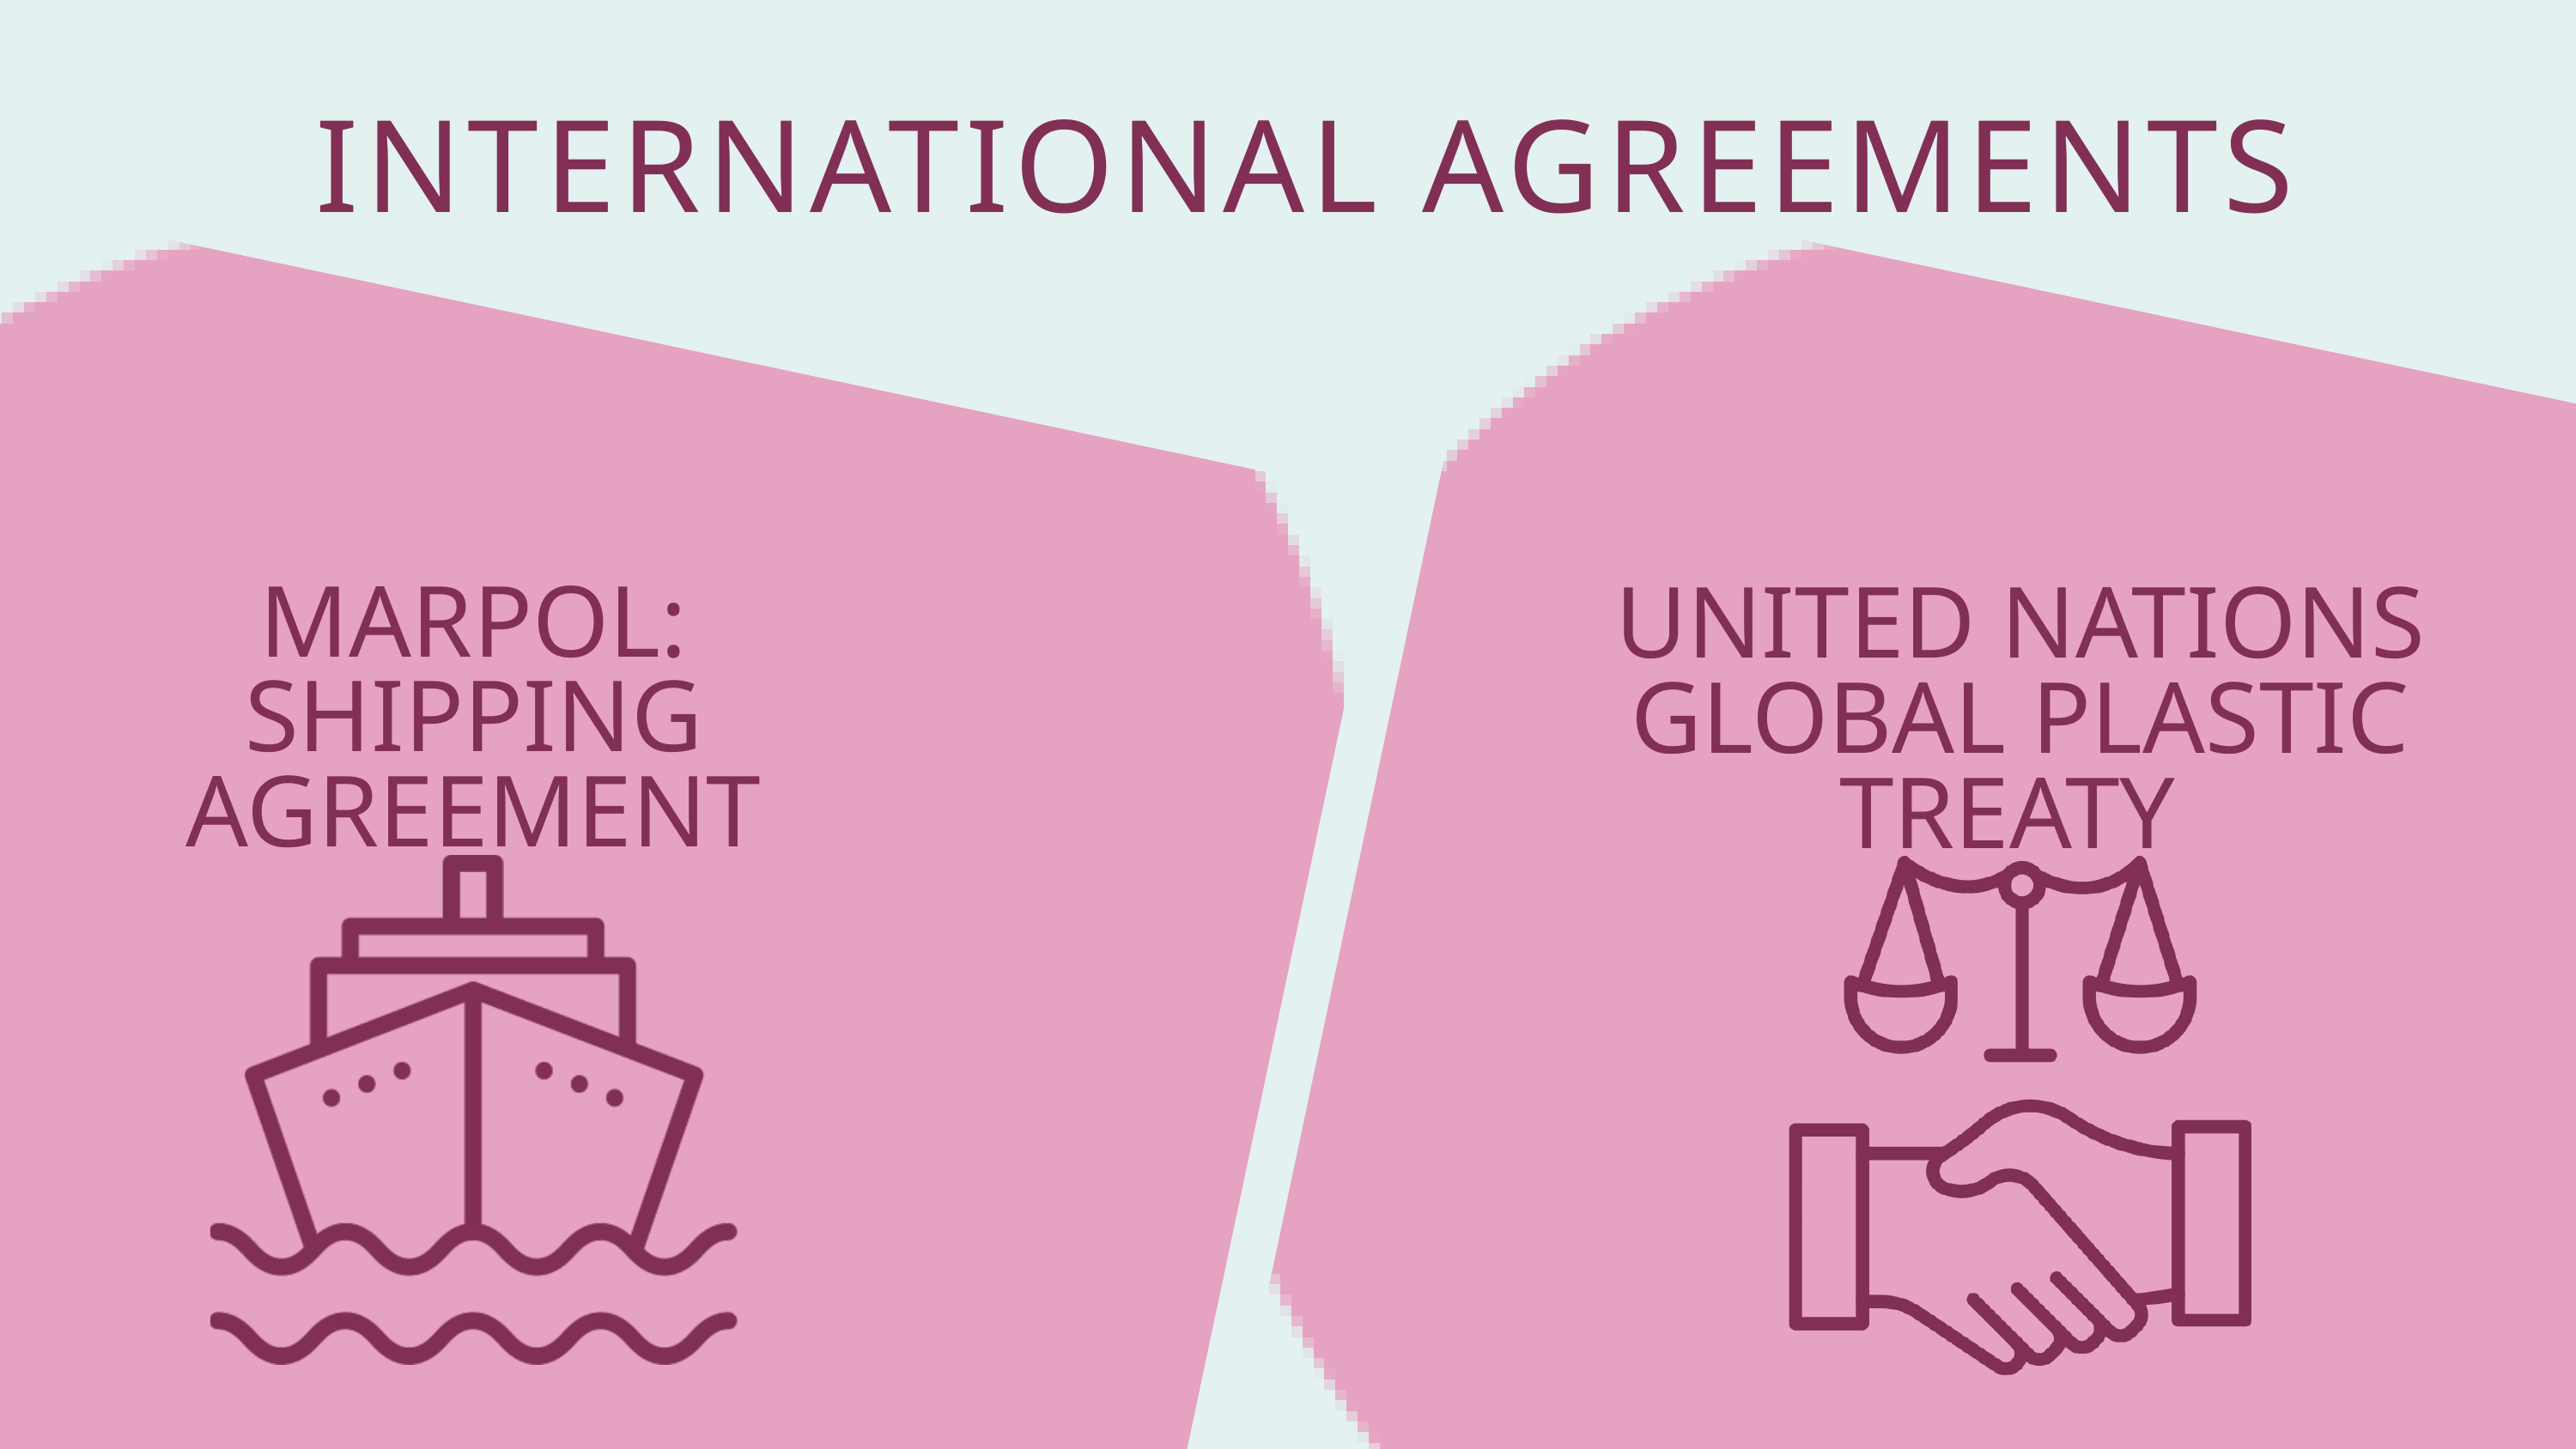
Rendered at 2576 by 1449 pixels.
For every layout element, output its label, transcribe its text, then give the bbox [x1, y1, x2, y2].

text_box [0, 203, 1388, 1449]
text_box [210, 867, 738, 1365]
text_box INTERNATIONAL AGREEMENTS [206, 113, 2407, 238]
text_box [1789, 869, 2251, 1375]
text_box MARPOL: SHIPPING AGREEMENT [96, 580, 852, 867]
text_box UNITED NATIONS GLOBAL PLASTIC TREATY [1506, 582, 2535, 869]
text_box [1234, 176, 2576, 1449]
